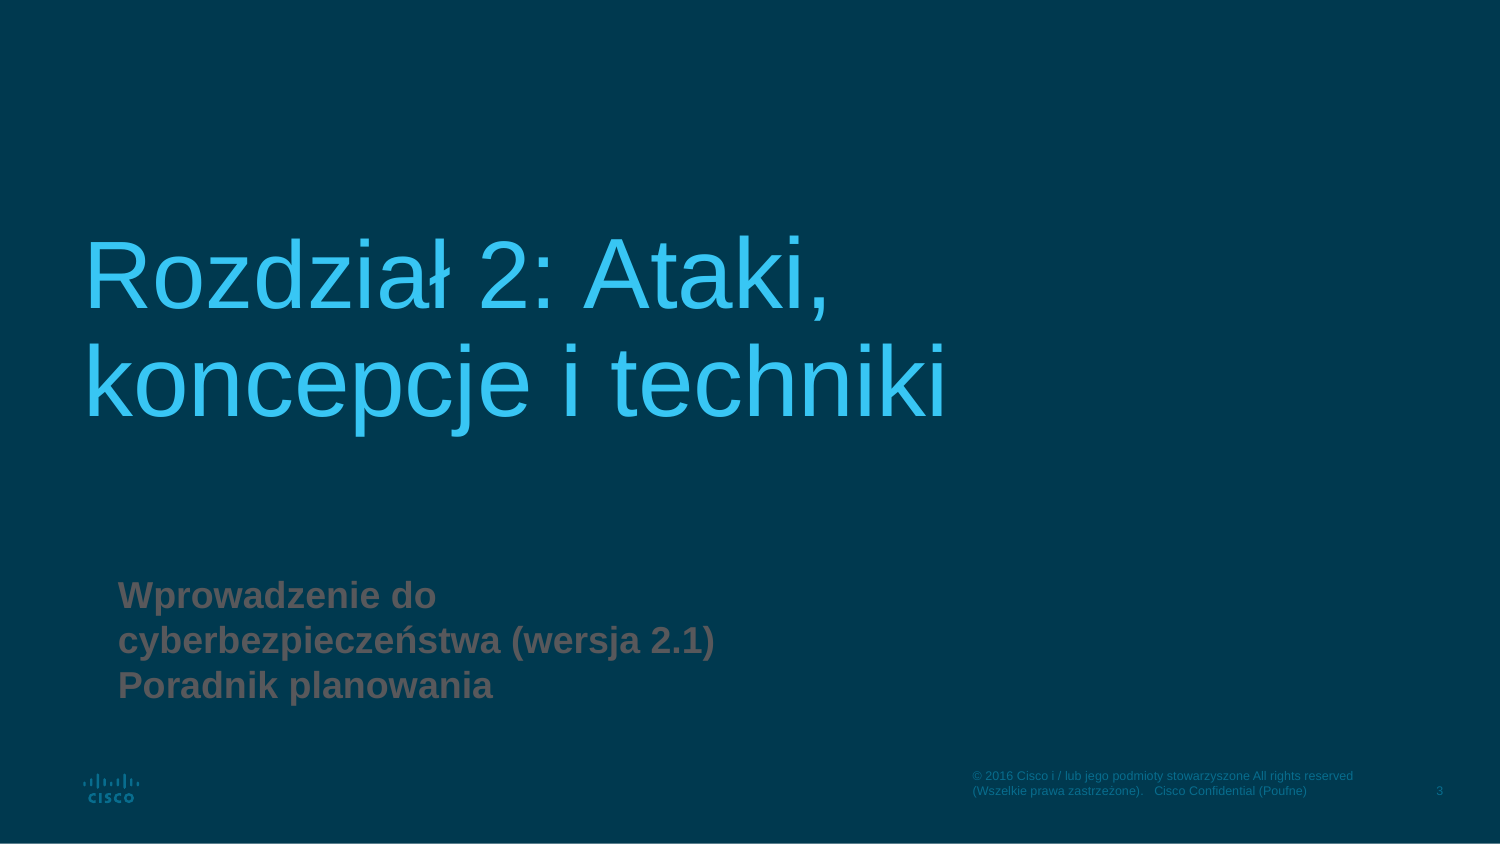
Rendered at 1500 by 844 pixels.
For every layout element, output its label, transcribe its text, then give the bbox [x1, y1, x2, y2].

text_box Wprowadzenie do cyberbezpieczeństwa (wersja 2.1) Poradnik planowania [103, 563, 788, 714]
title Rozdział 2: Ataki, koncepcje i techniki [68, 150, 1315, 446]
